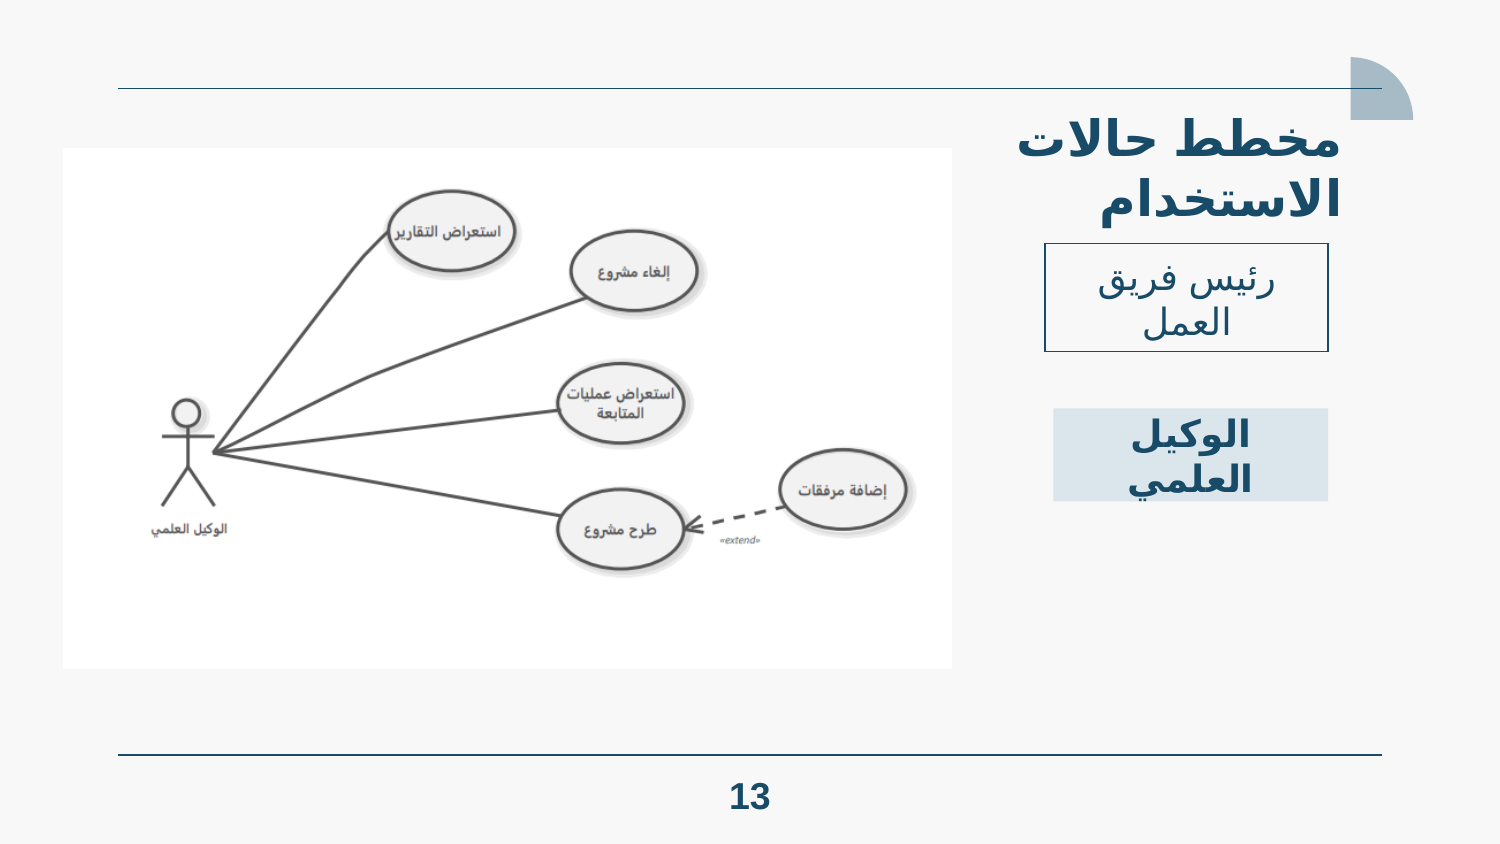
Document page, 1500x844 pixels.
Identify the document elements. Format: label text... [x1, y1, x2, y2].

text_box رئيس فريق العمل [1045, 243, 1329, 352]
picture [63, 148, 952, 670]
title مخطط حالات الاستخدام [934, 91, 1358, 200]
text_box الوكيل العلمي [1053, 408, 1329, 502]
text_box 13 [698, 758, 801, 831]
